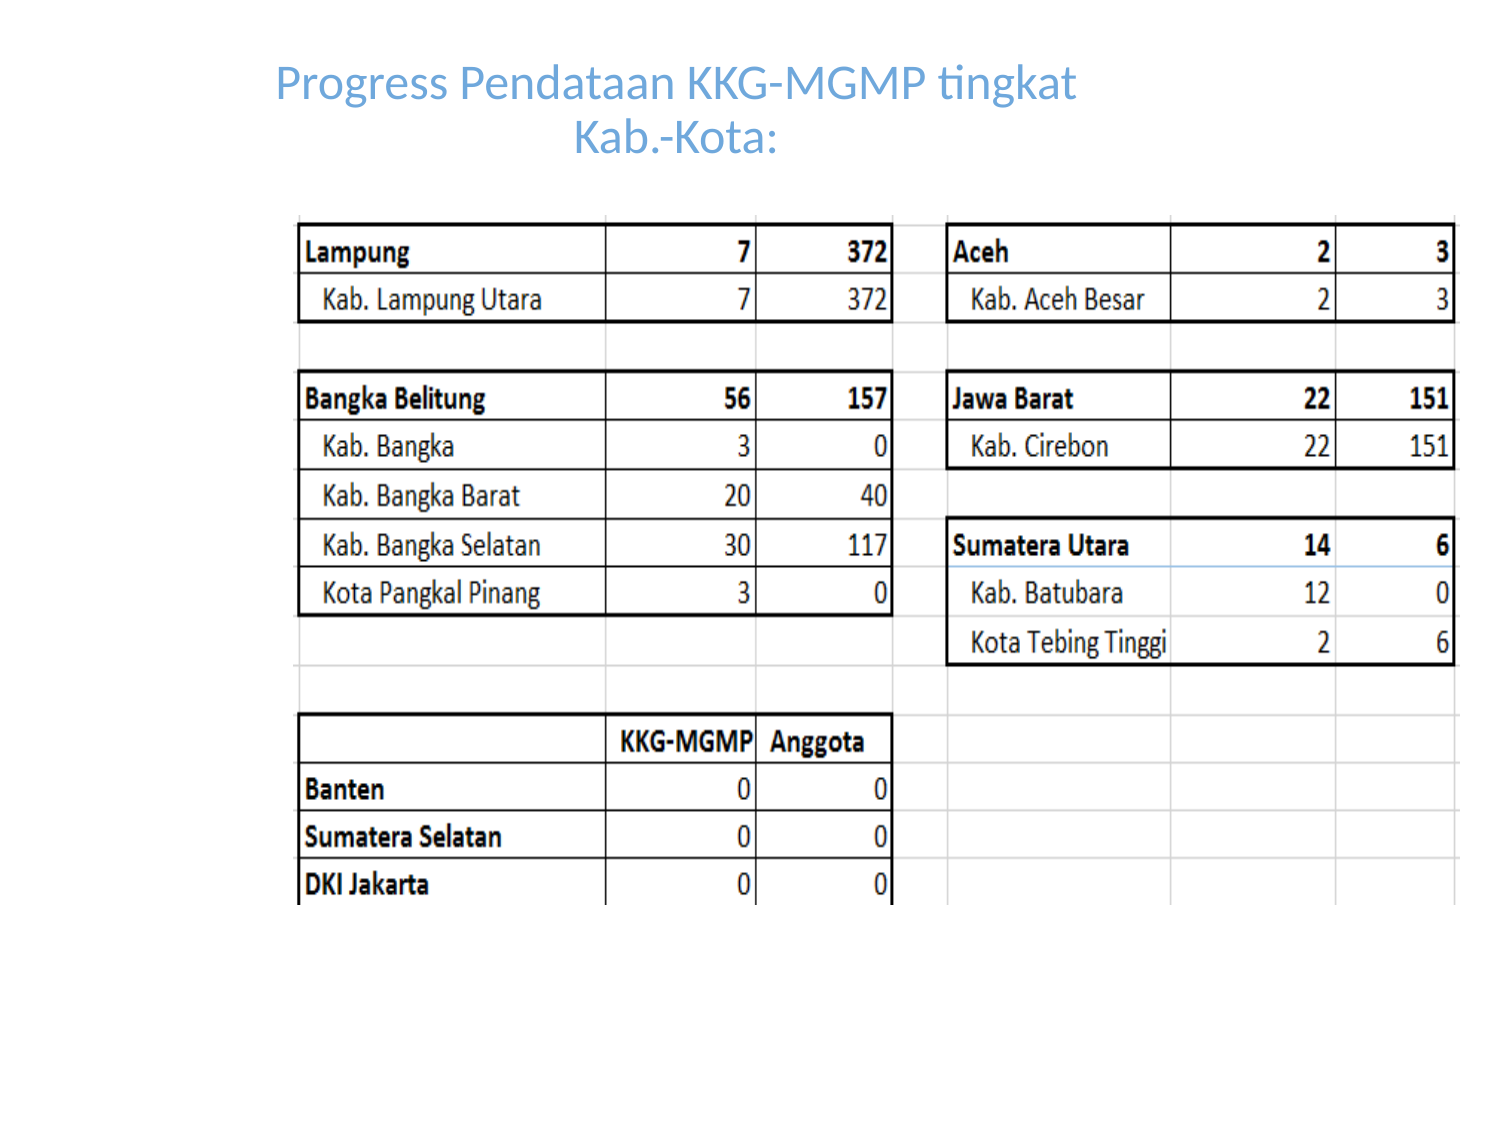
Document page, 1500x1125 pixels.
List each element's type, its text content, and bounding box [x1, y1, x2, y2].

picture [293, 215, 1460, 905]
text_box Progress Pendataan KKG-MGMP tingkat Kab.-Kota: [214, 73, 1139, 180]
